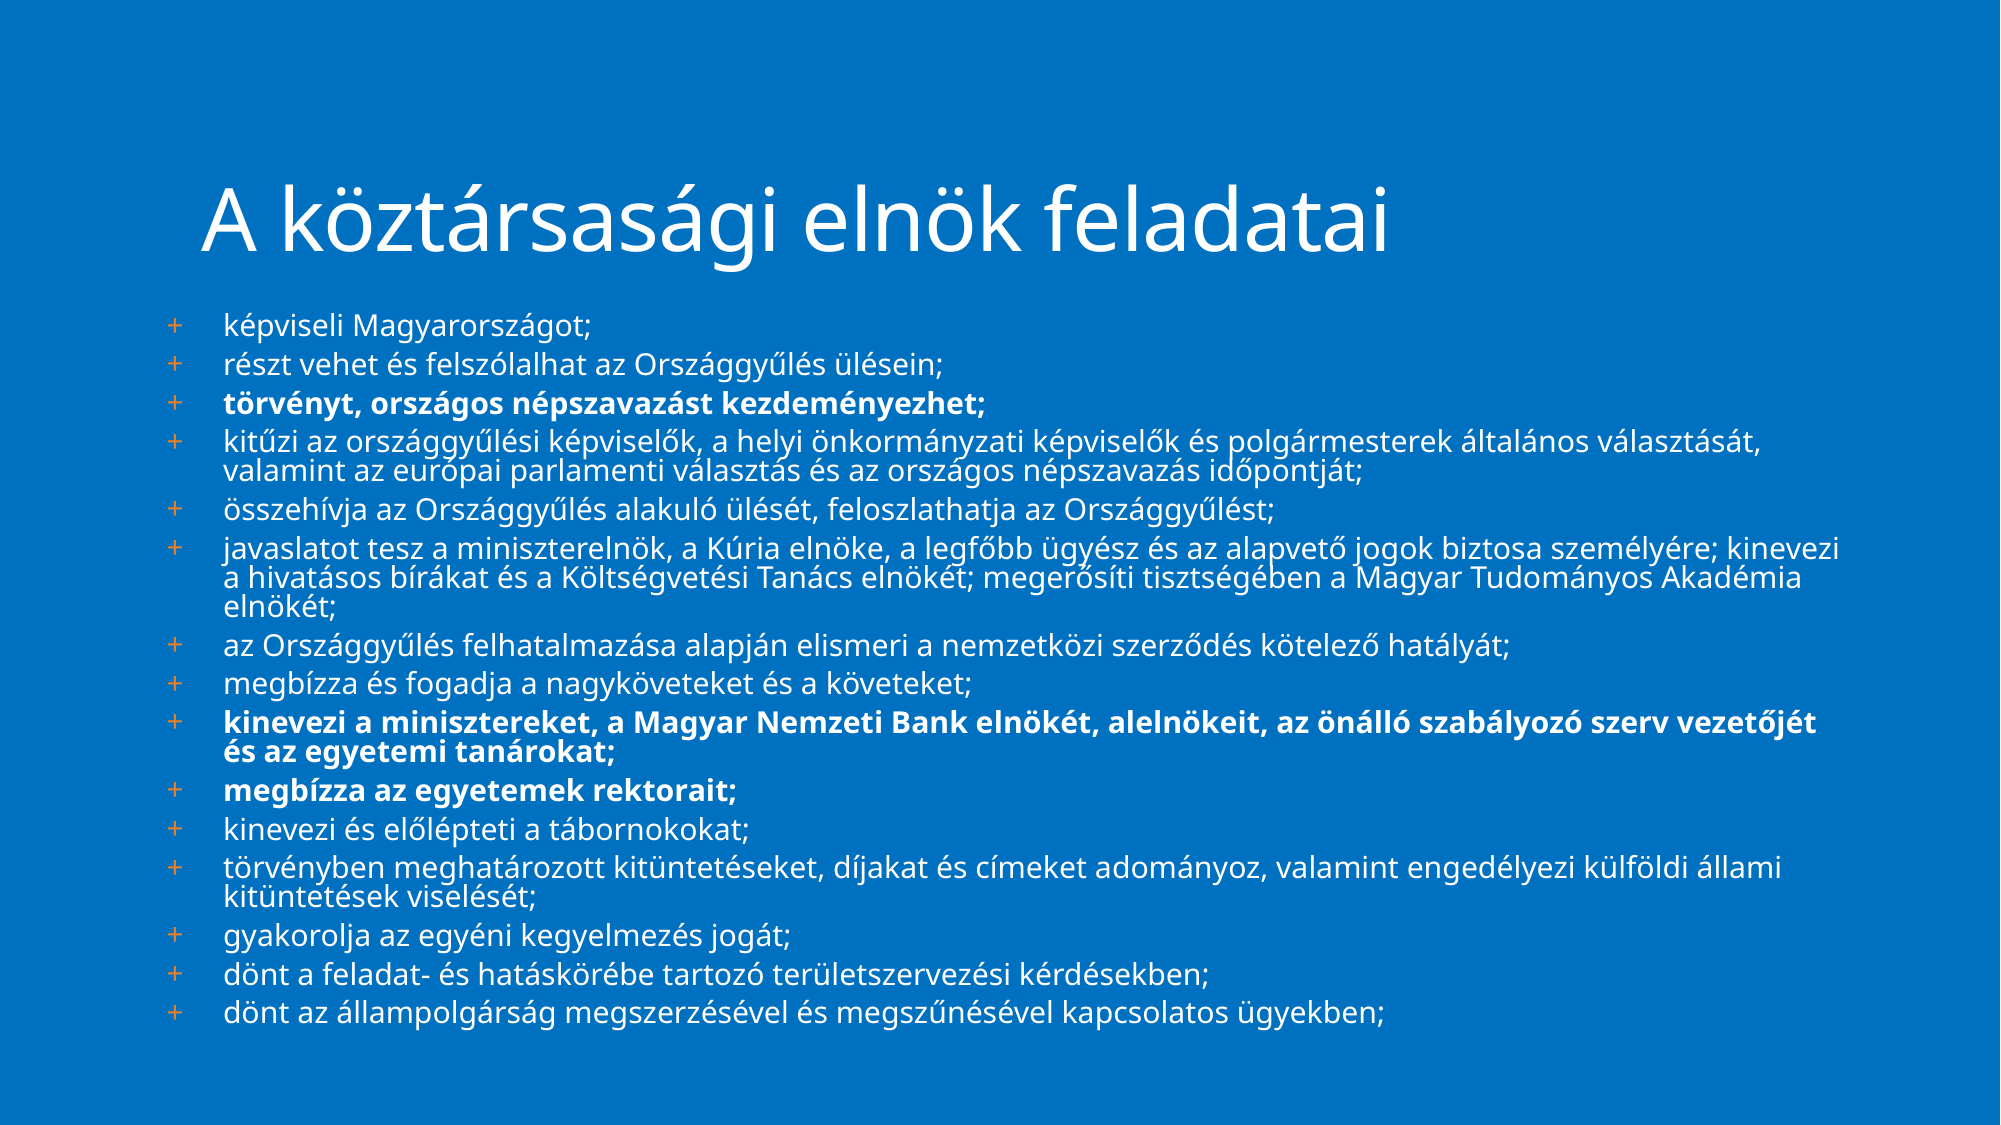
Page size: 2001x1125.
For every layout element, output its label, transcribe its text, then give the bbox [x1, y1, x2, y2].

list képviseli Magyarországot; részt vehet és felszólalhat az Országgyűlés ülésein; törvényt, országos népszavazást kezdeményezhet; kitűzi az országgyűlési képviselők, a helyi önkormányzati képviselők és polgármesterek általános választását, valamint az európai parlamenti választás és az országos népszavazás időpontját; összehívja az Országgyűlés alakuló ülését, feloszlathatja az Országgyűlést; javaslatot tesz a miniszterelnök, a Kúria elnöke, a legfőbb ügyész és az alapvető jogok biztosa személyére; kinevezi a hivatásos bírákat és a Költségvetési Tanács elnökét; megerősíti tisztségében a Magyar Tudományos Akadémia elnökét; az Országgyűlés felhatalmazása alapján elismeri a nemzetközi szerződés kötelező hatályát; megbízza és fogadja a nagyköveteket és a követeket; kinevezi a minisztereket, a Magyar Nemzeti Bank elnökét, alelnökeit, az önálló szabályozó szerv vezetőjét és az egyetemi tanárokat; megbízza az egyetemek rektorait; kinevezi és előlépteti a tábornokokat; törvényben meghatározott kitüntetéseket, díjakat és címeket adományoz, valamint engedélyezi külföldi állami kitüntetések viselését; gyakorolja az egyéni kegyelmezés jogát; dönt a feladat- és hatáskörébe tartozó területszervezési kérdésekben; dönt az állampolgárság megszerzésével és megszűnésével kapcsolatos ügyekben; [151, 306, 1867, 1049]
title A köztársasági elnök feladatai [186, 164, 1687, 306]
